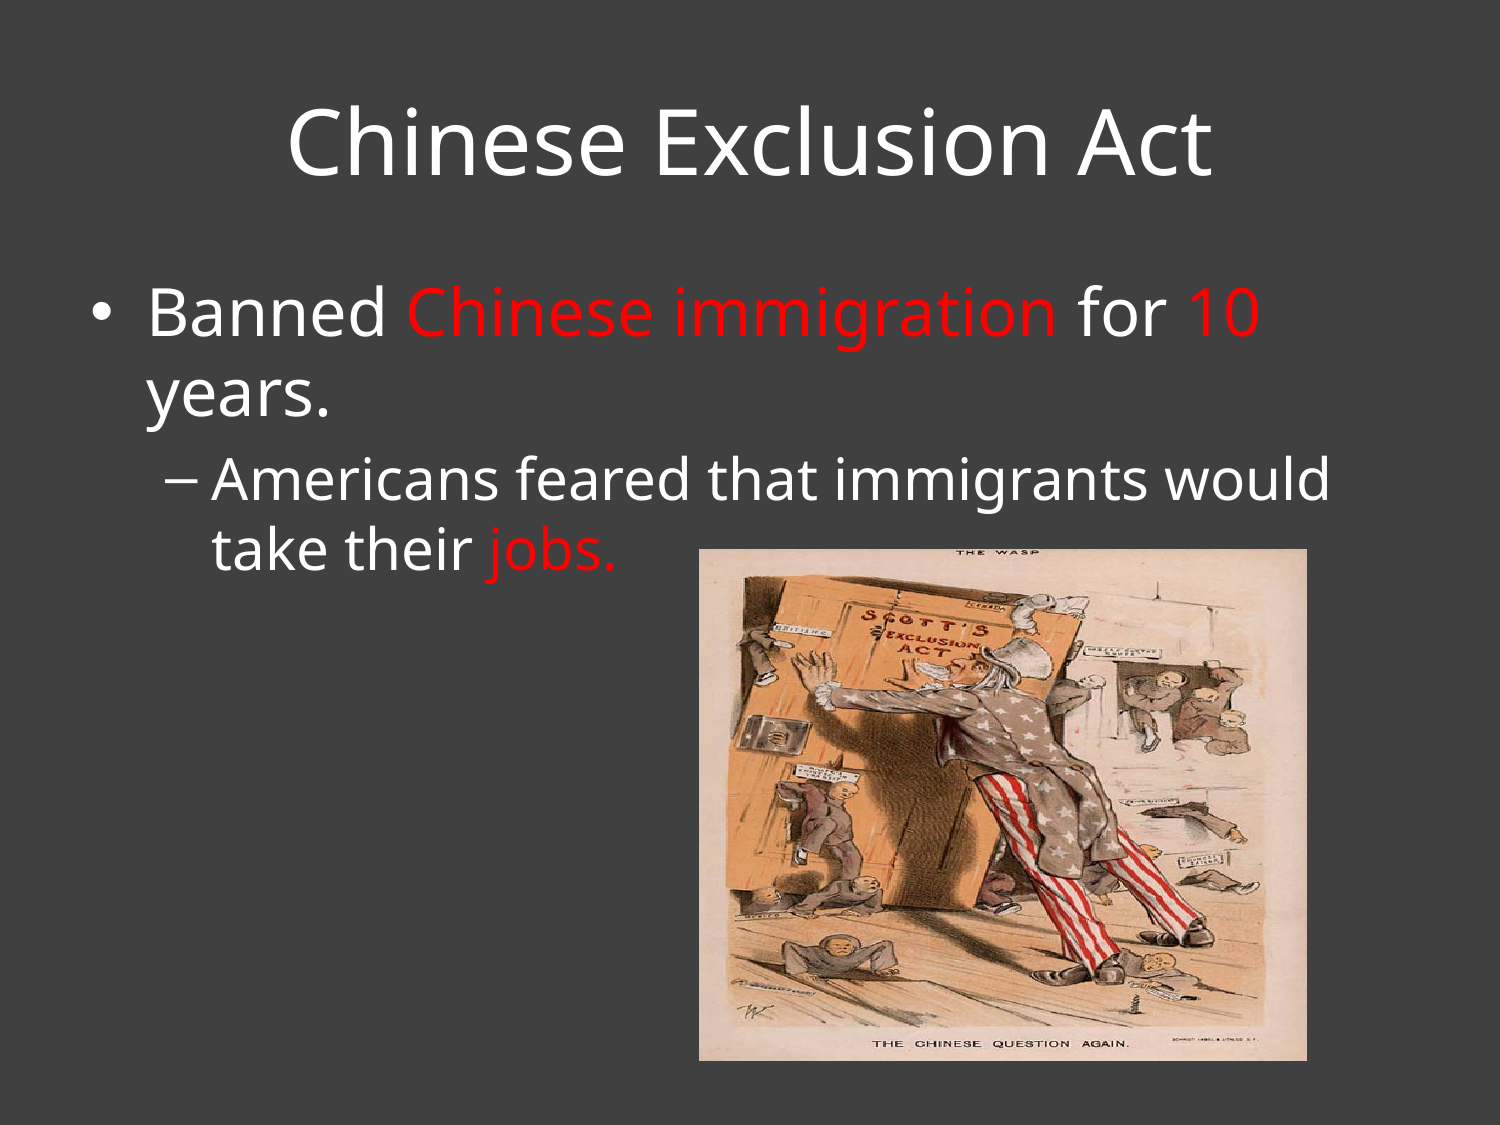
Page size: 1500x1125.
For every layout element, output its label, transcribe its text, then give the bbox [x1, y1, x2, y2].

title Chinese Exclusion Act [75, 45, 1425, 233]
picture [699, 549, 1307, 1062]
list Banned Chinese immigration for 10 years. Americans feared that immigrants would take their jobs. [75, 262, 1425, 1005]
